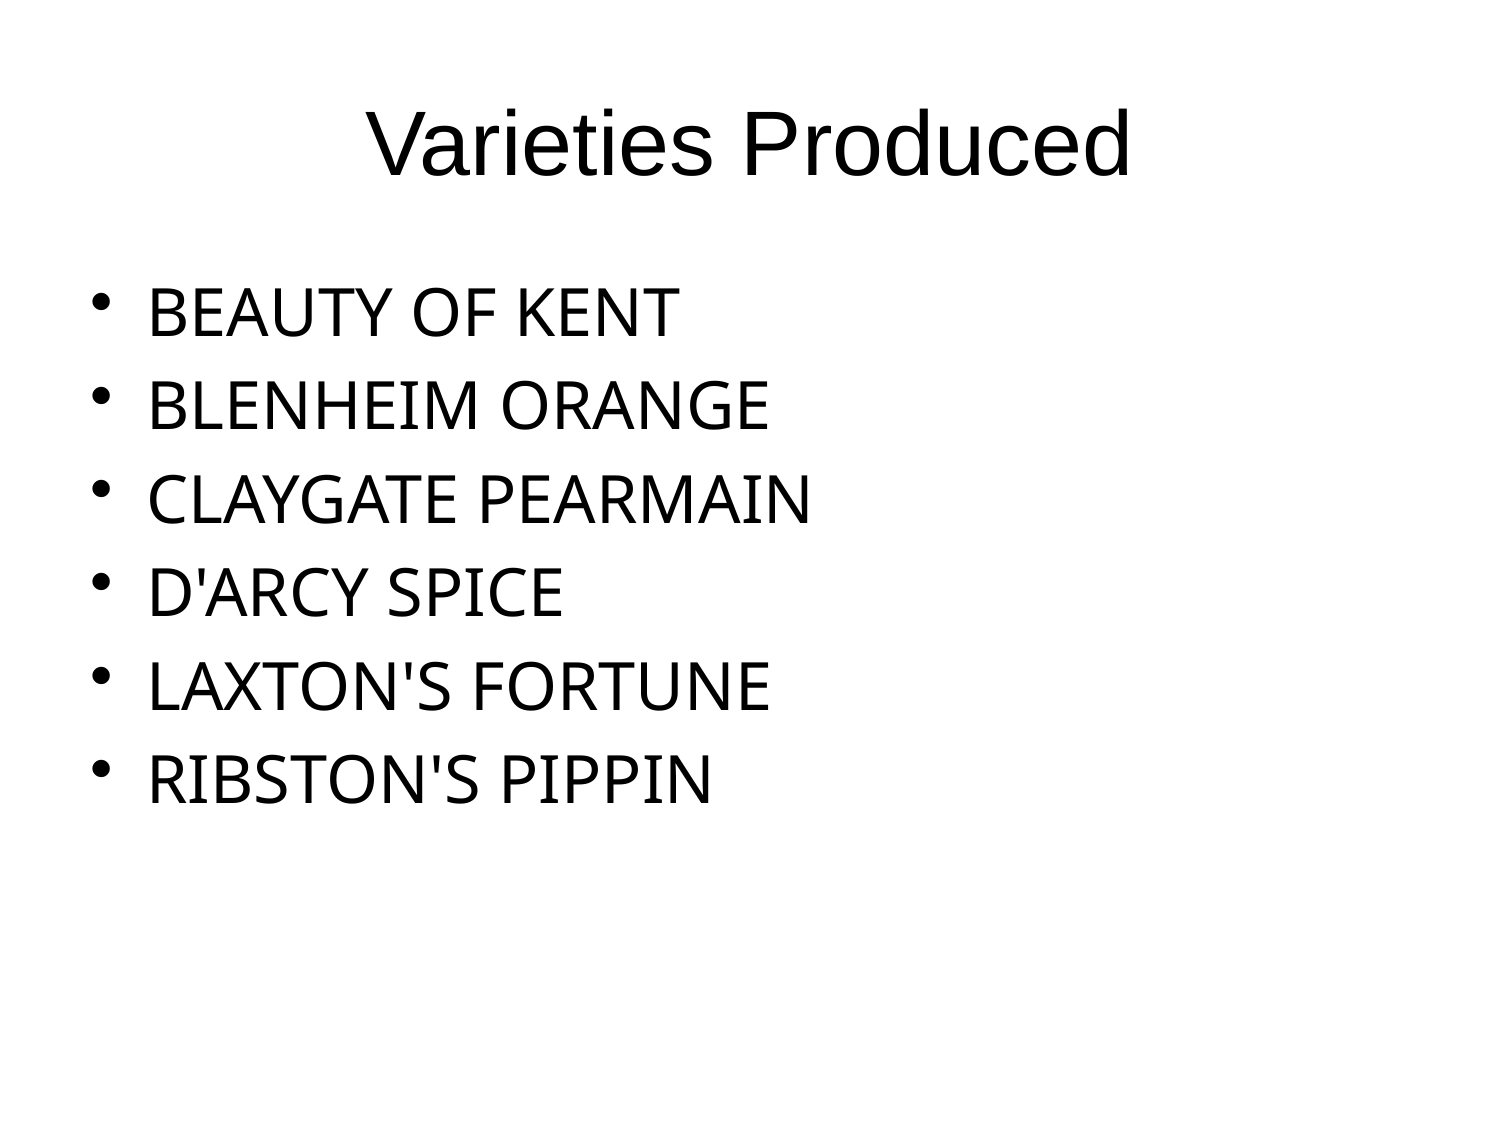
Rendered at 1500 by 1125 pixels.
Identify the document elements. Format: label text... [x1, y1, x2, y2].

title Varieties Produced [74, 44, 1426, 233]
list BEAUTY OF KENT BLENHEIM ORANGE CLAYGATE PEARMAIN D'ARCY SPICE LAXTON'S FORTUNE RIBSTON'S PIPPIN [74, 262, 1426, 1006]
